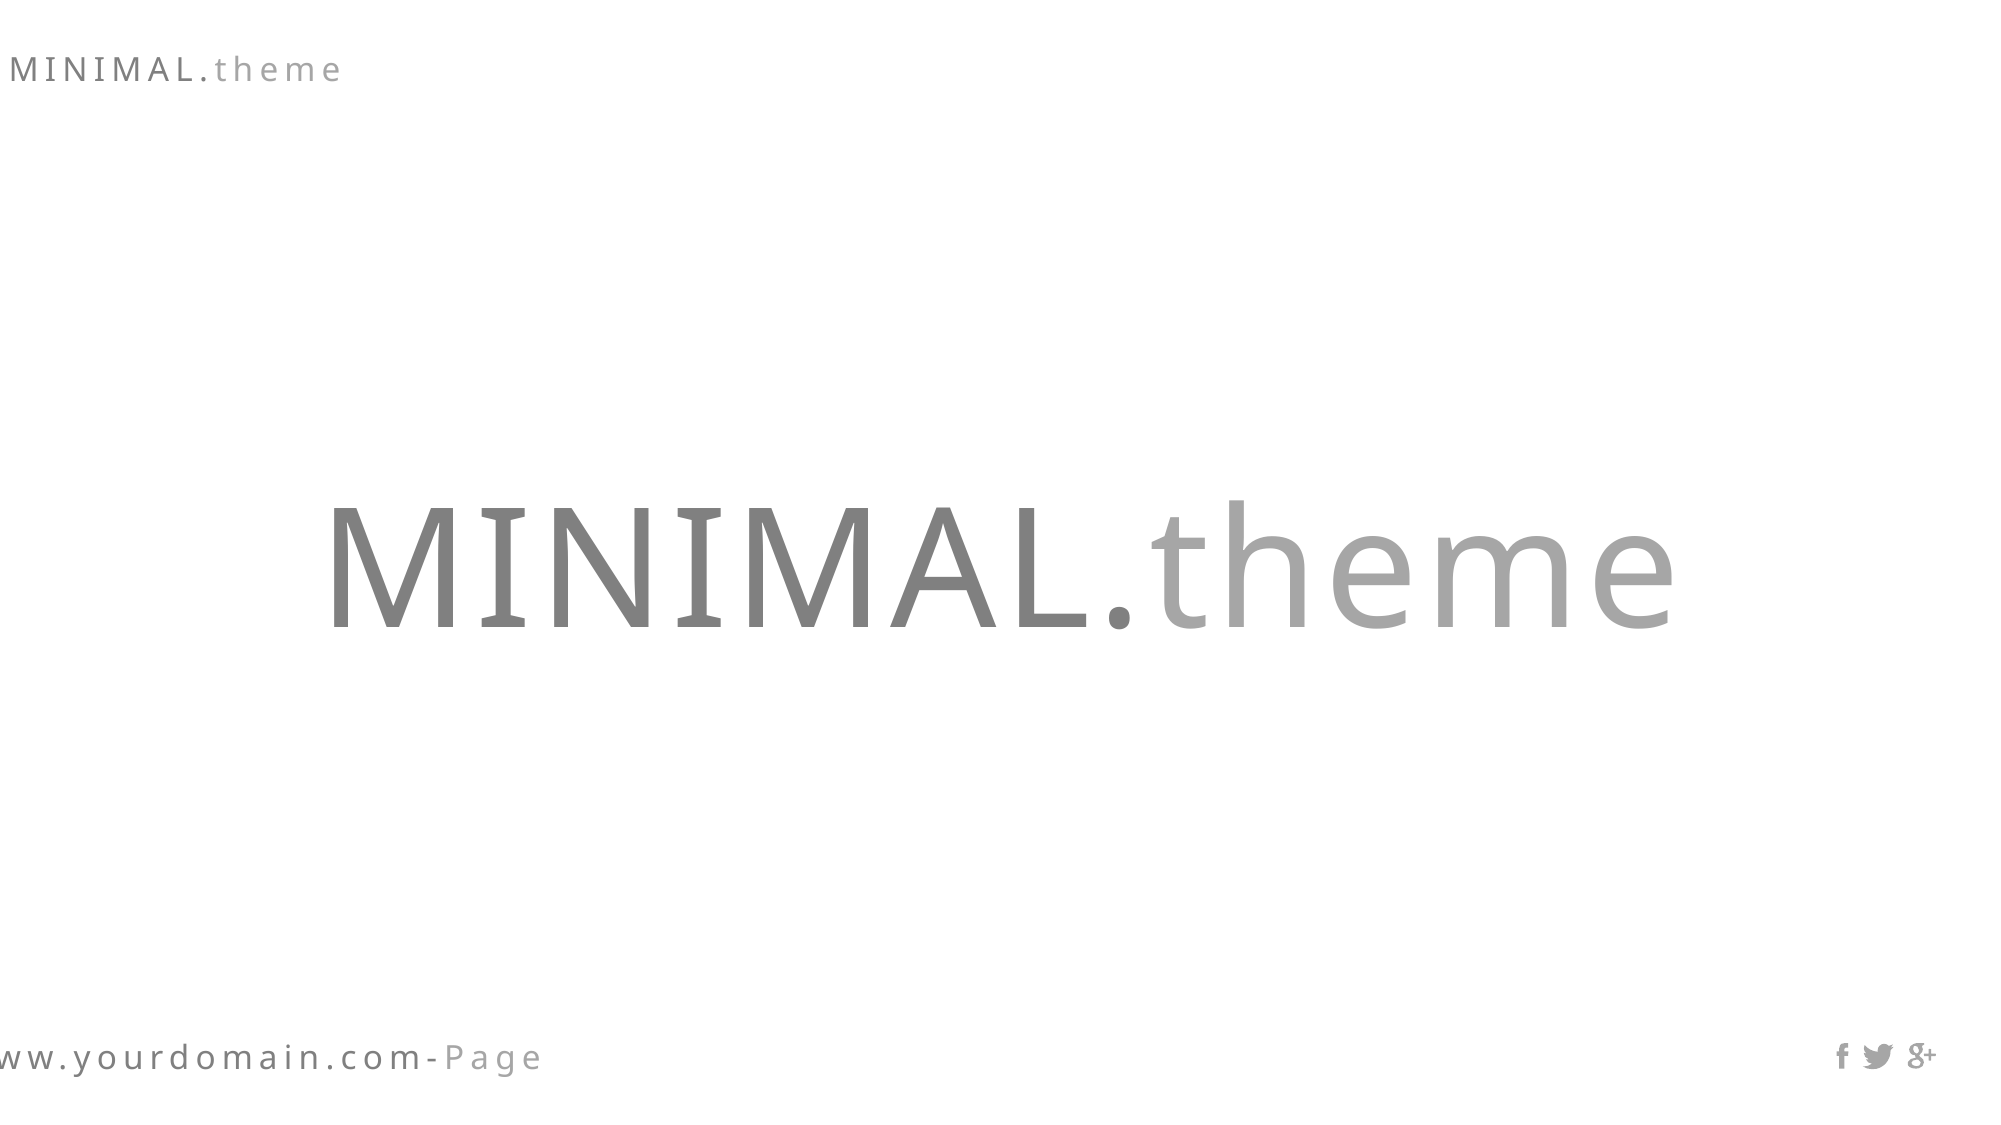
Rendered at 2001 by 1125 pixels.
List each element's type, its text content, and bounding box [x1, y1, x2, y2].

text_box MINIMAL.theme [303, 453, 1697, 669]
